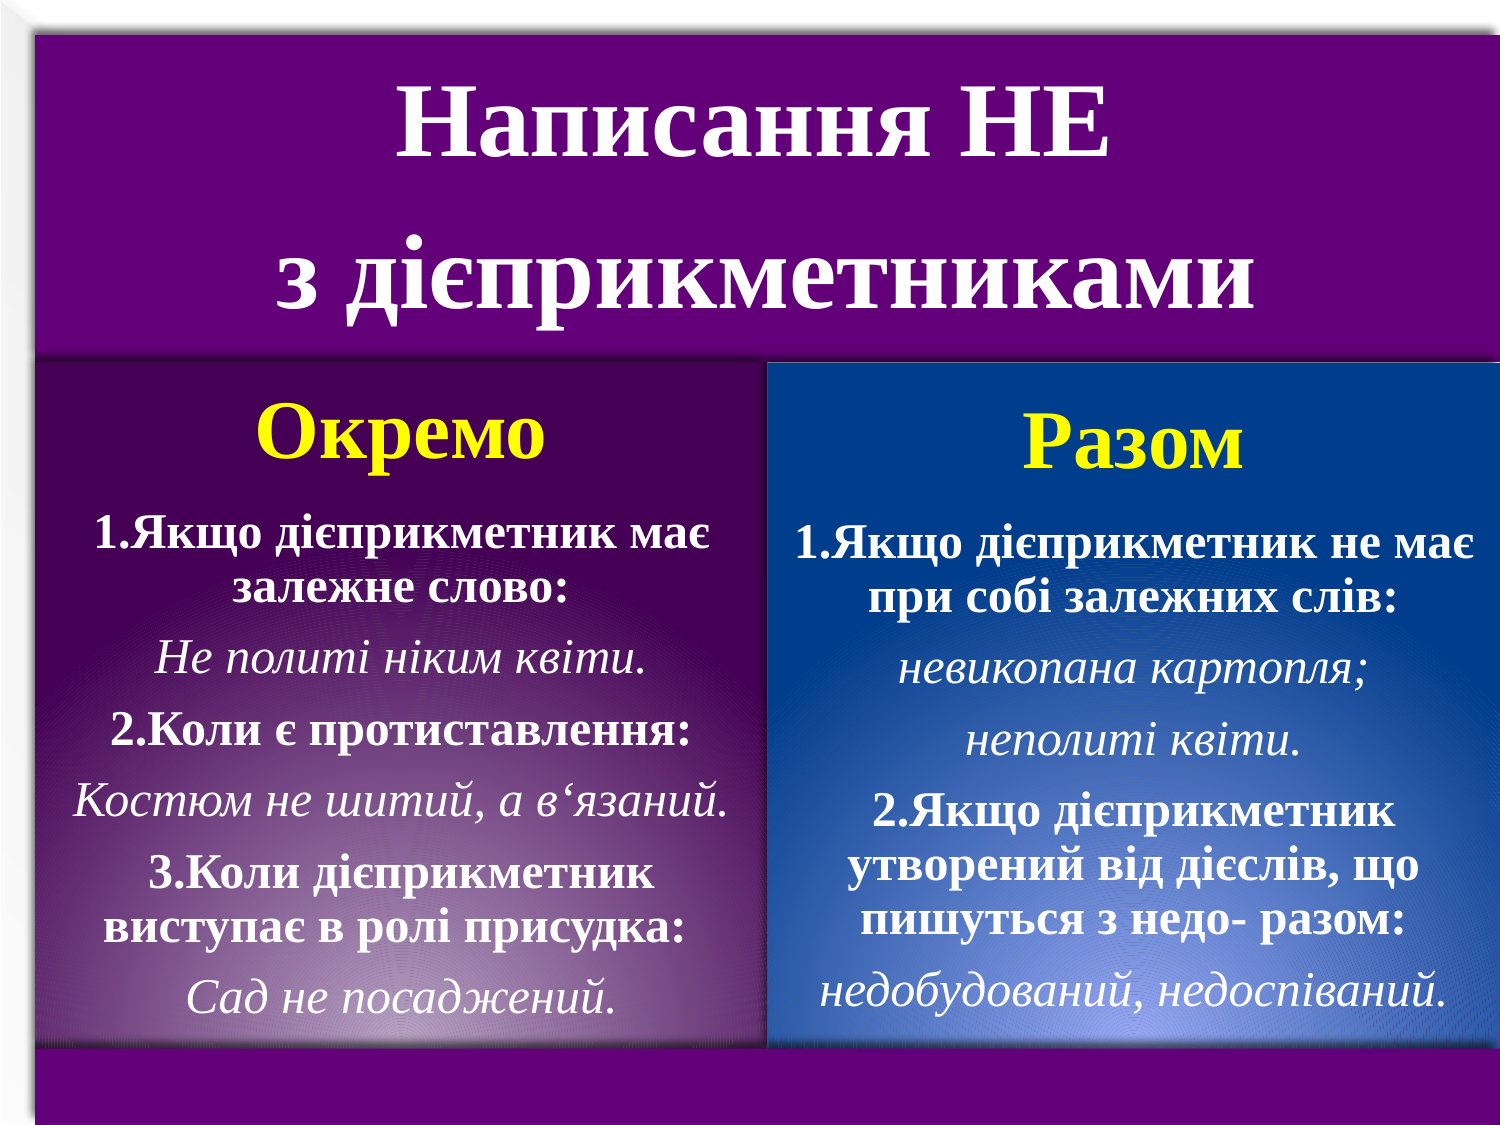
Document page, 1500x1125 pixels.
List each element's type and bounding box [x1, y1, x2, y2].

text_box [34, 34, 1500, 1125]
